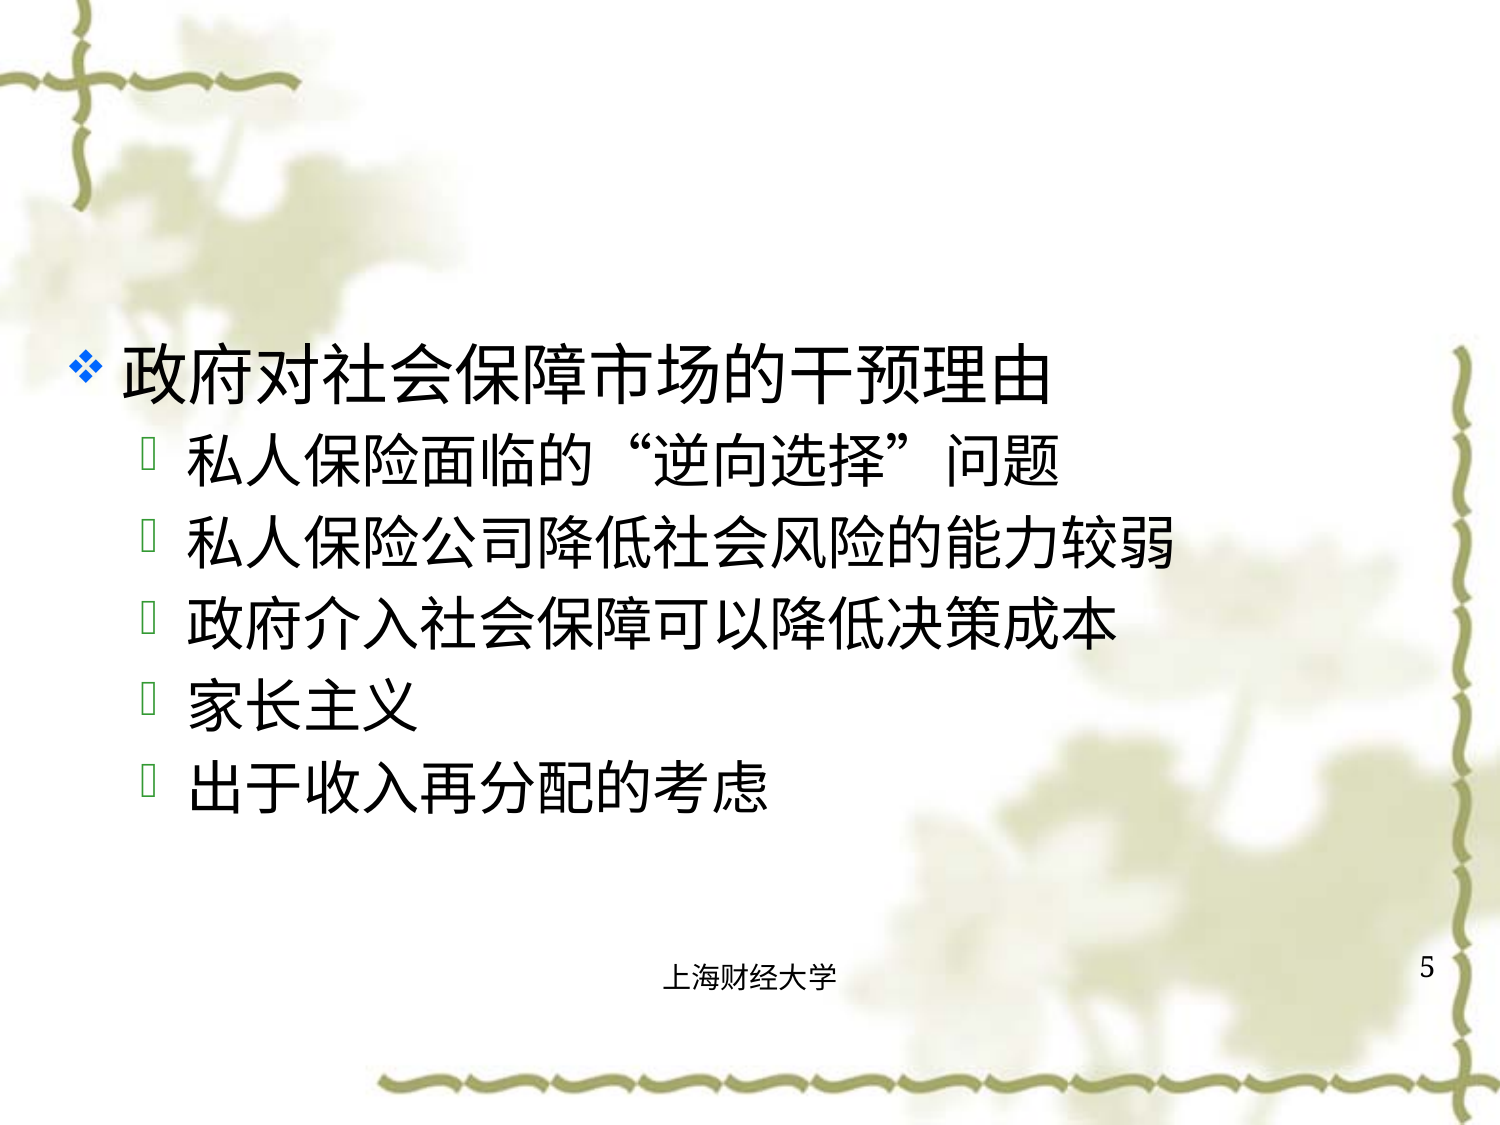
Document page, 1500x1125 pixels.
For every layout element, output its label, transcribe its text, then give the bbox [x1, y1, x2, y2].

footer 上海财经大学 [512, 952, 988, 1066]
list 政府对社会保障市场的干预理由 私人保险面临的“逆向选择”问题 私人保险公司降低社会风险的能力较弱 政府介入社会保障可以降低决策成本 家长主义 出于收入再分配的考虑 [49, 324, 1452, 963]
picture [0, 0, 1500, 1125]
slide_number 5 [1074, 940, 1451, 1066]
